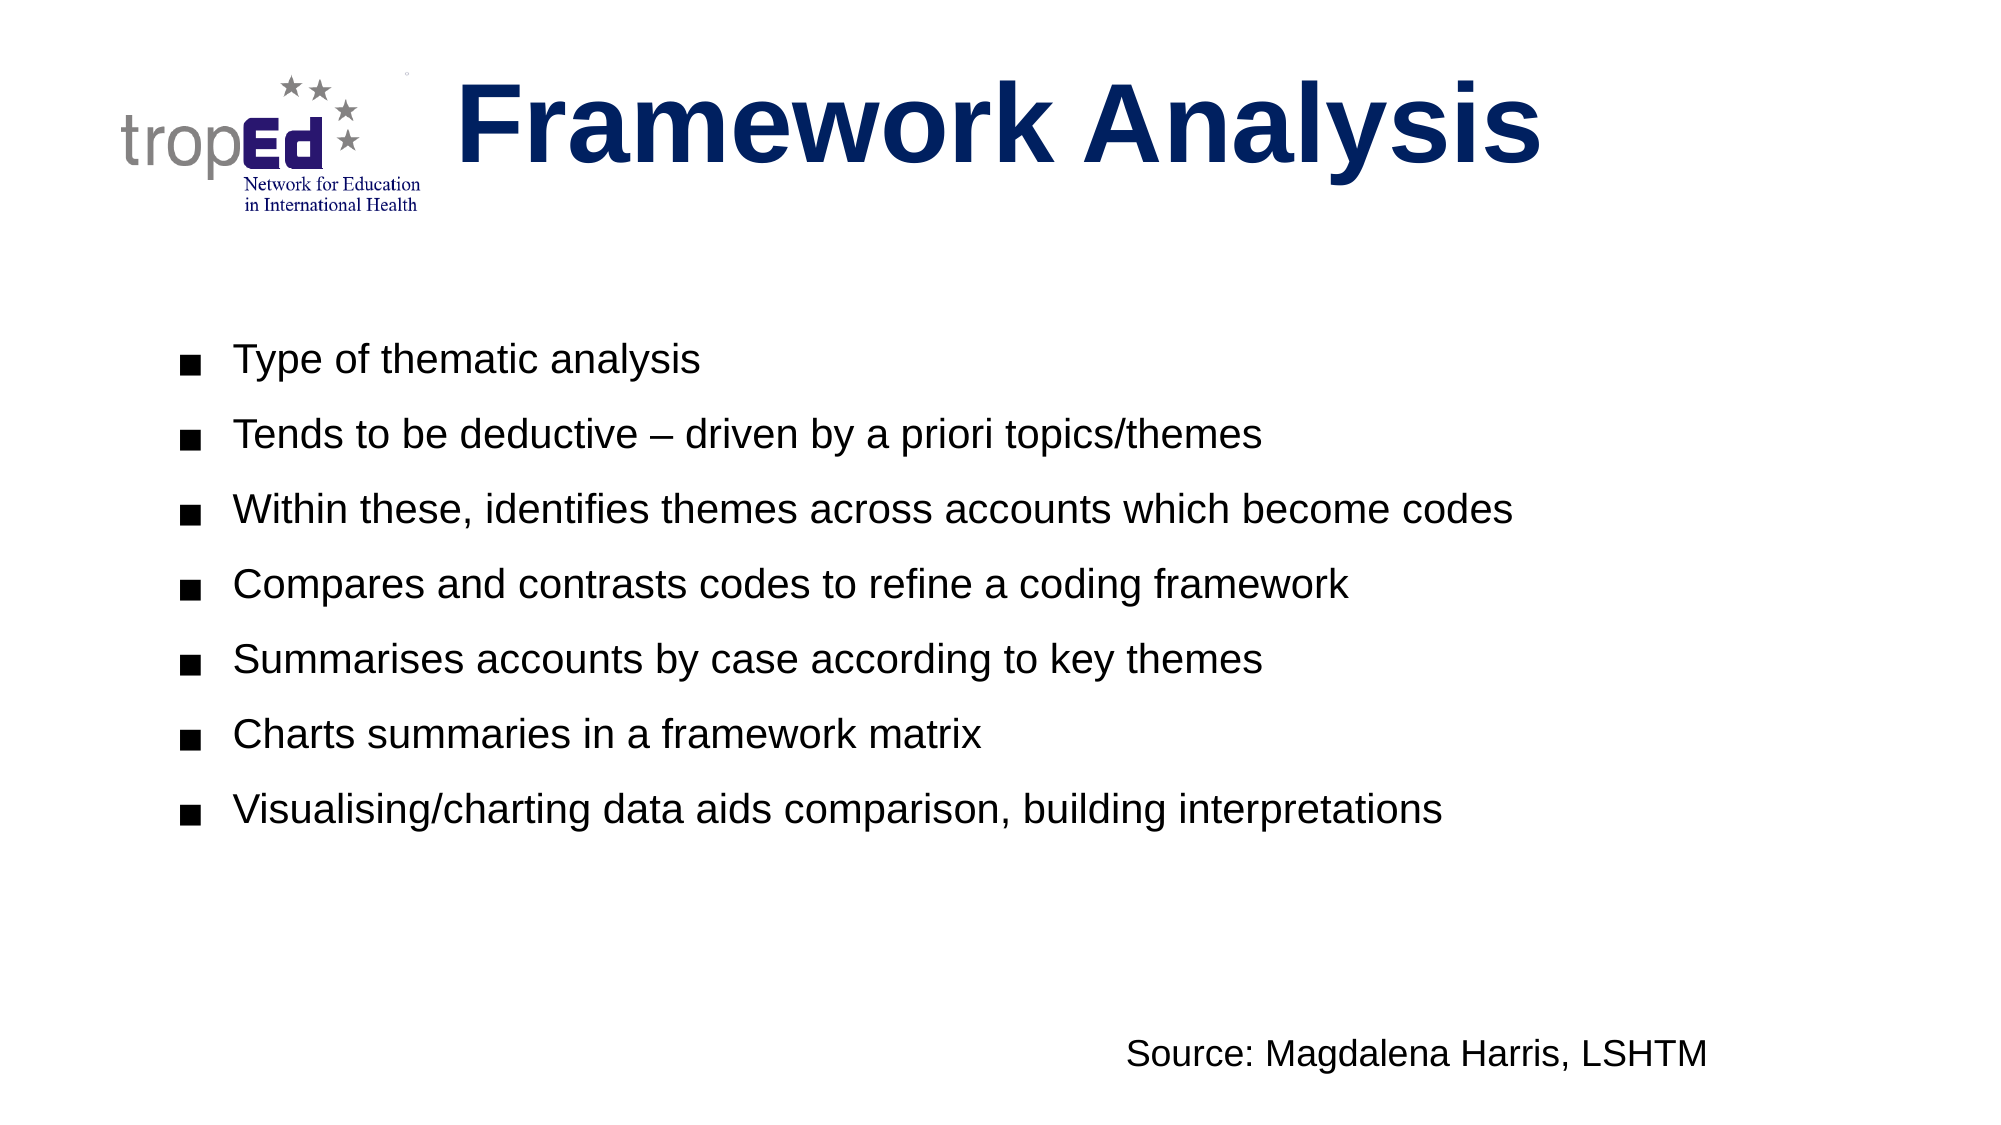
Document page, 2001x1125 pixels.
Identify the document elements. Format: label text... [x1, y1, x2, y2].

title Framework Analysis [437, 59, 1863, 193]
picture [98, 59, 437, 246]
text_box Source: Magdalena Harris, LSHTM [1110, 1021, 1937, 1082]
text_box Type of thematic analysis Tends to be deductive – driven by a priori topics/themes Within these, identifies themes across accounts which become codes Compares and contrasts codes to refine a coding framework Summarises accounts by case according to key themes Charts summaries in a framework matrix Visualising/charting data aids comparison, building interpretations [161, 299, 1937, 840]
